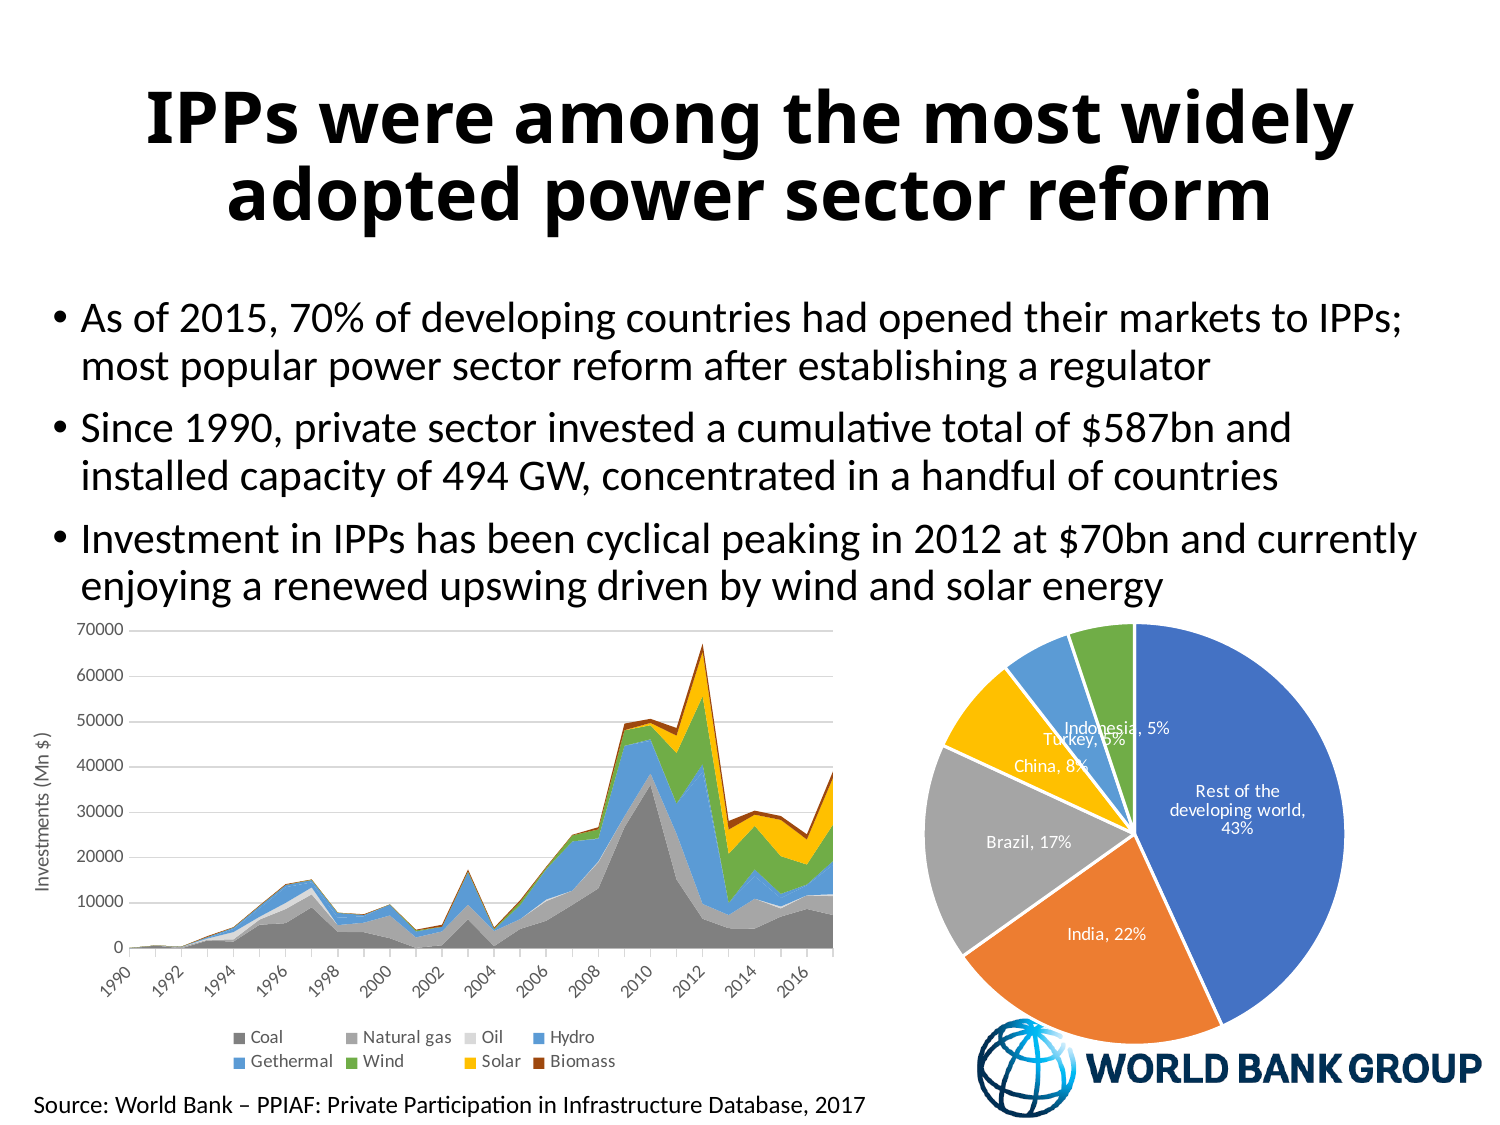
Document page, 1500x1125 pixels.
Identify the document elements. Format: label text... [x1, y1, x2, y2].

slide_number 13 [1059, 1055, 1397, 1103]
list As of 2015, 70% of developing countries had opened their markets to IPPs; most popular power sector reform after establishing a regulator Since 1990, private sector invested a cumulative total of $587bn and installed capacity of 494 GW, concentrated in a handful of countries Investment in IPPs has been cyclical peaking in 2012 at $70bn and currently enjoying a renewed upswing driven by wind and solar energy [37, 287, 1438, 613]
picture [1039, 1055, 1059, 1095]
chart [0, 612, 1438, 1079]
title IPPs were among the most widely adopted power sector reform [103, 50, 1397, 268]
text_box Source: World Bank – PPIAF: Private Participation in Infrastructure Database, 2017 [18, 1078, 1019, 1125]
picture [963, 1007, 1500, 1125]
